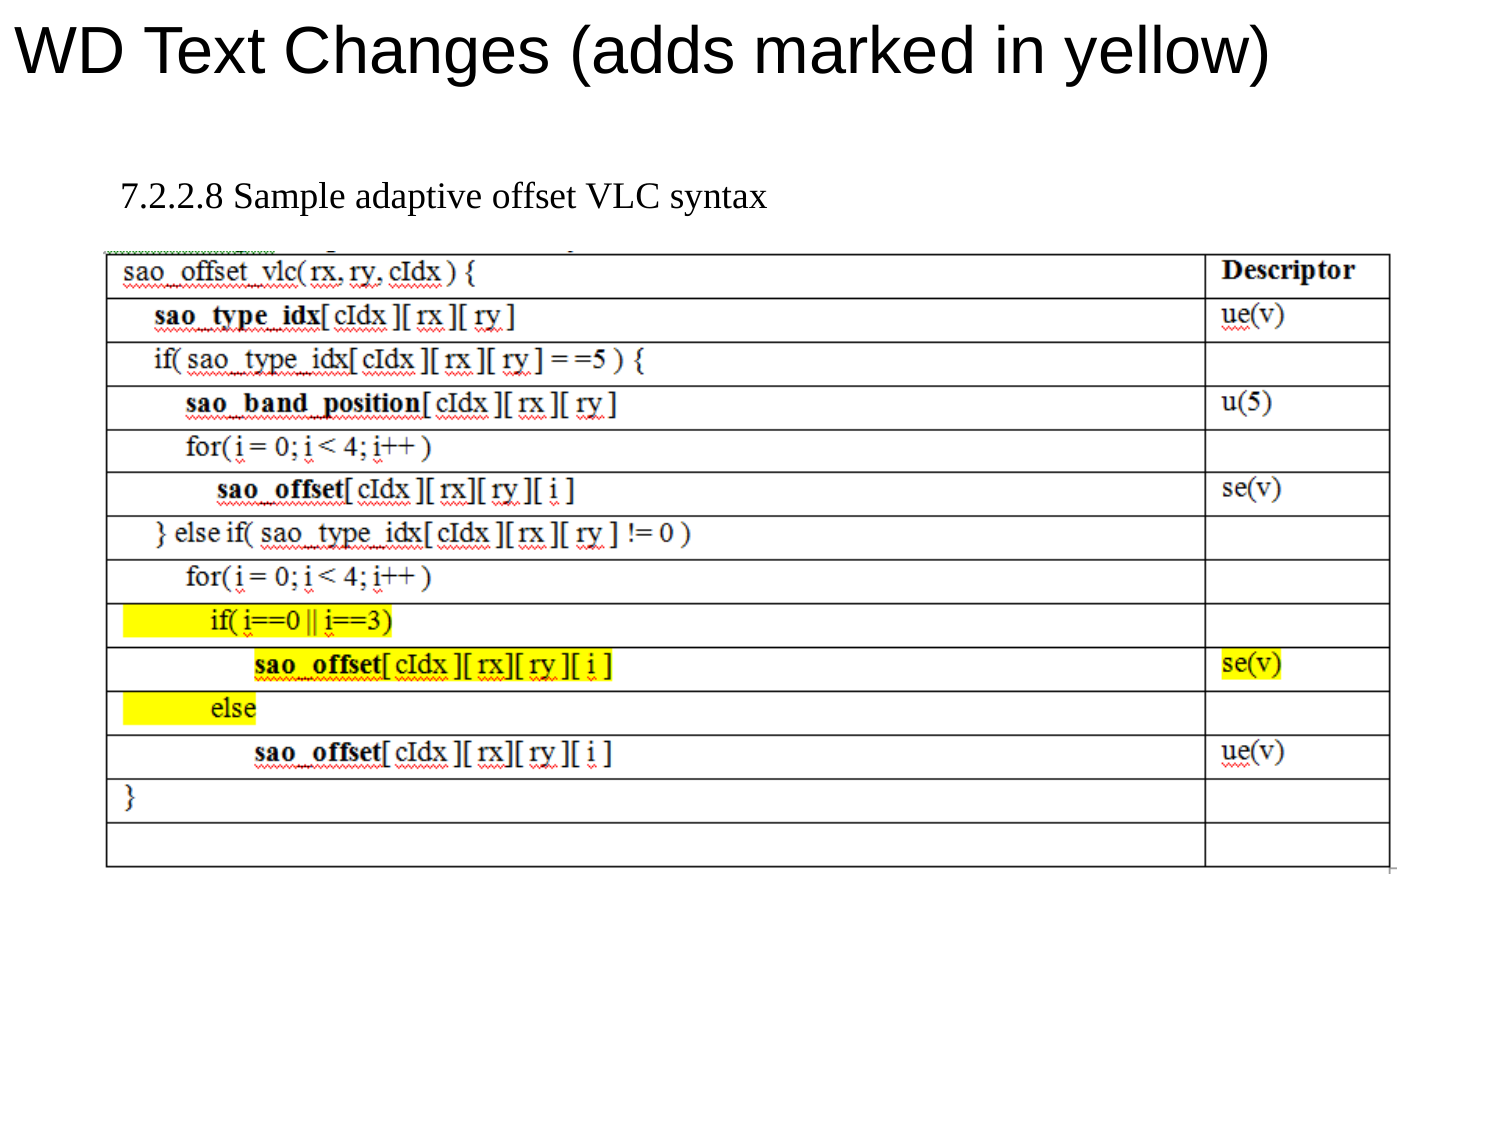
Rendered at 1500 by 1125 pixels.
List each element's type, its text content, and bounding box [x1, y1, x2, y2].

text_box 7.2.2.8 Sample adaptive offset VLC syntax [105, 163, 1289, 224]
picture [102, 251, 1398, 874]
text_box WD Text Changes (adds marked in yellow) [0, 0, 1500, 95]
